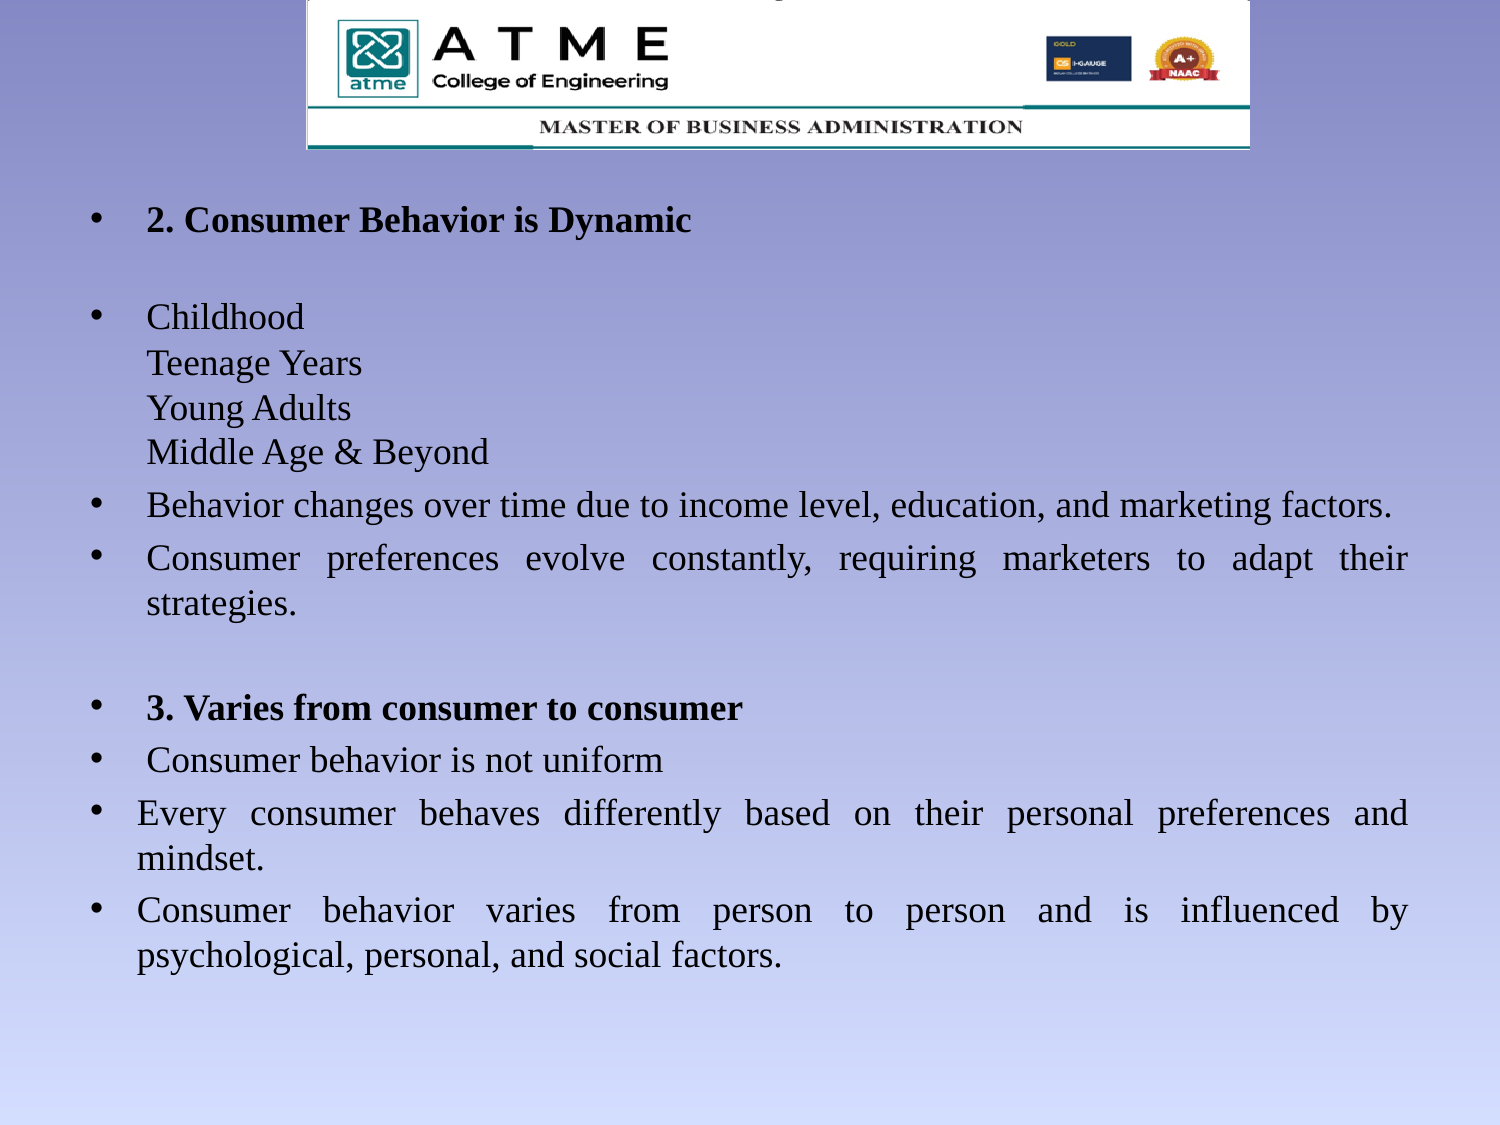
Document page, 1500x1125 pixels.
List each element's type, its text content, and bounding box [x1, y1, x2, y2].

list 2. Consumer Behavior is Dynamic Childhood Teenage Years Young Adults Middle Age & Beyond Behavior changes over time due to income level, education, and marketing factors. Consumer preferences evolve constantly, requiring marketers to adapt their strategies. 3. Varies from consumer to consumer Consumer behavior is not uniform Every consumer behaves differently based on their personal preferences and mindset. Consumer behavior varies from person to person and is influenced by psychological, personal, and social factors. [75, 187, 1425, 1005]
picture [306, 0, 1250, 150]
